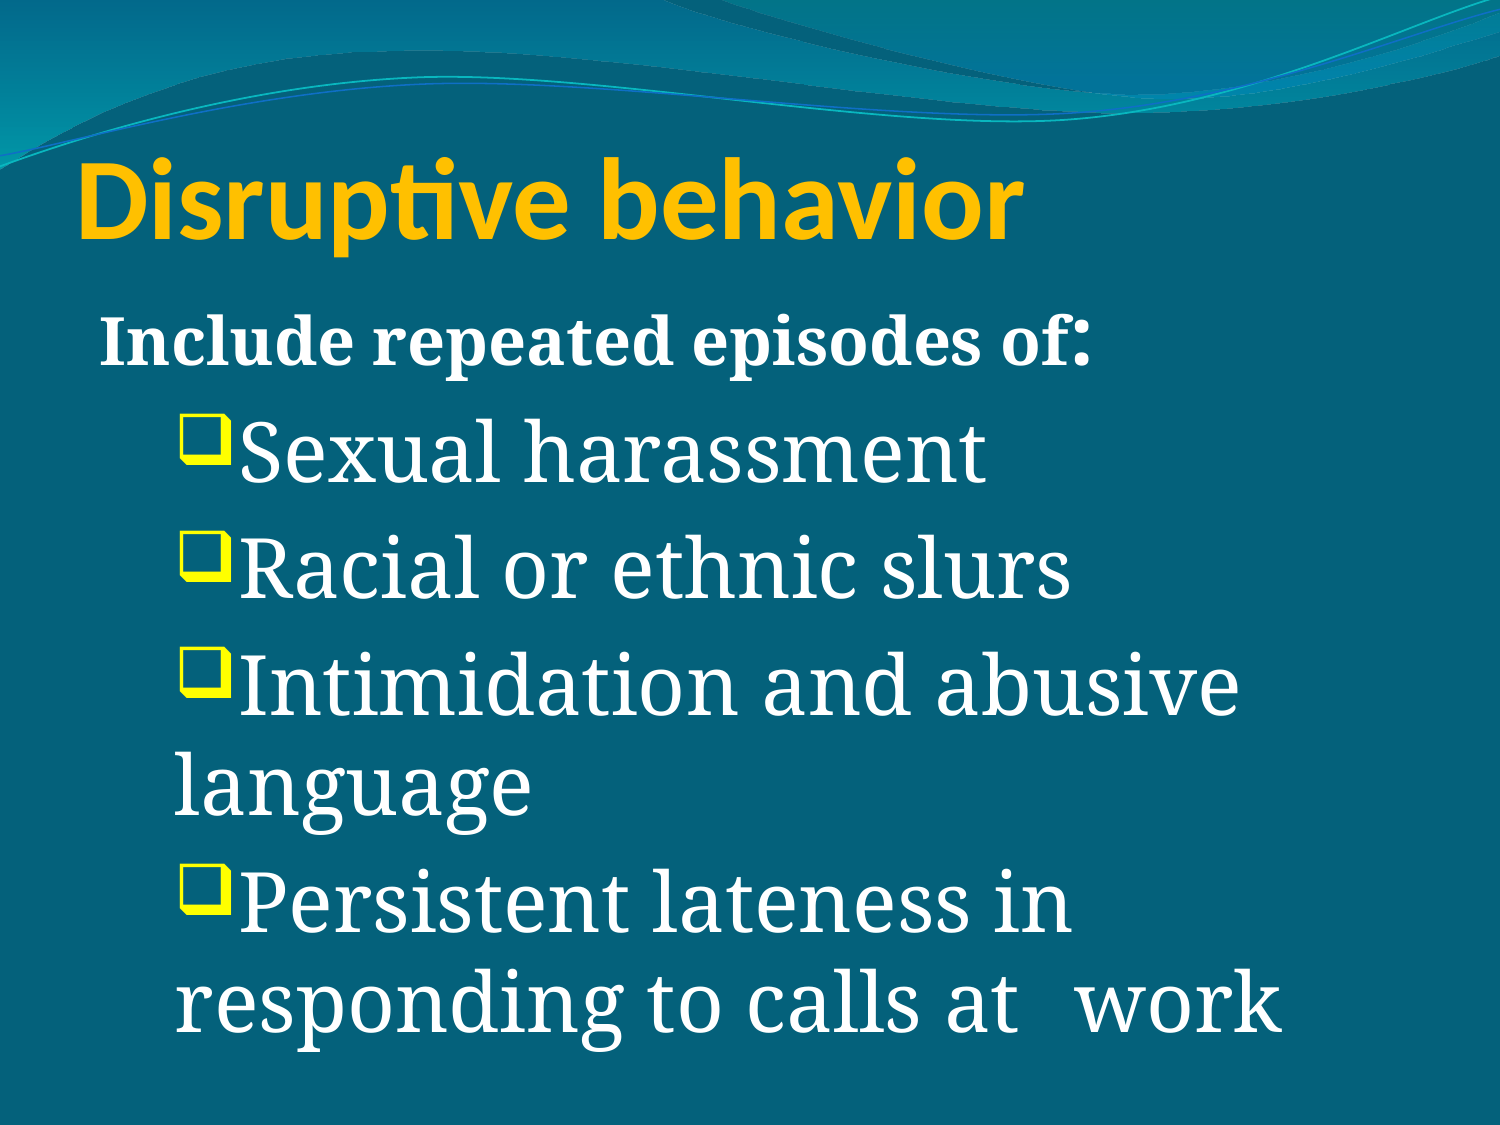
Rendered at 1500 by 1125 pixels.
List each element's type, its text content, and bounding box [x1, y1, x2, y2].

title Disruptive behavior [75, 99, 1500, 263]
subtitle Include repeated episodes of: Sexual harassment Racial or ethnic slurs Intimidation and abusive language Persistent lateness in responding to calls at work [99, 275, 1500, 1075]
